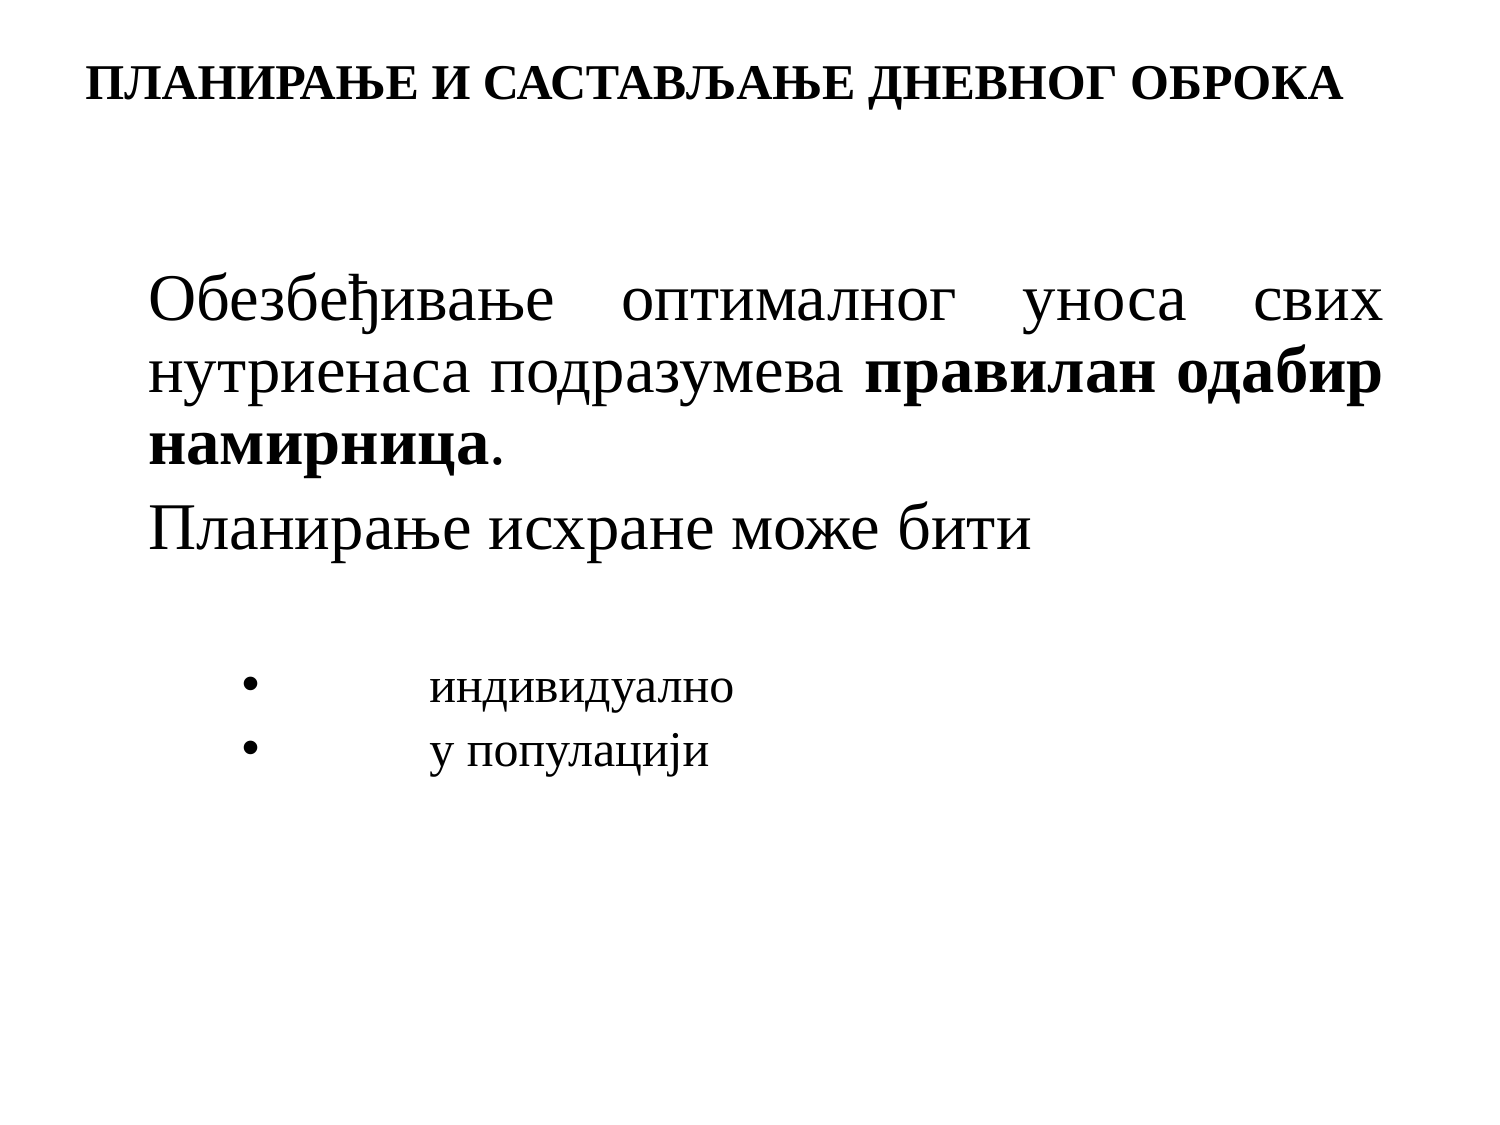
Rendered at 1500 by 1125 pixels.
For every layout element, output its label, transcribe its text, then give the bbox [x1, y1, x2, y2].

list Обезбеђивање оптималног уноса свих нутриенаса подразумева правилан одабир намирница. Планирање исхране може бити индивидуално у популацији [76, 255, 1400, 1083]
title ПЛАНИРАЊЕ И САСТАВЉАЊЕ ДНЕВНОГ ОБРОКА [70, 30, 1465, 128]
